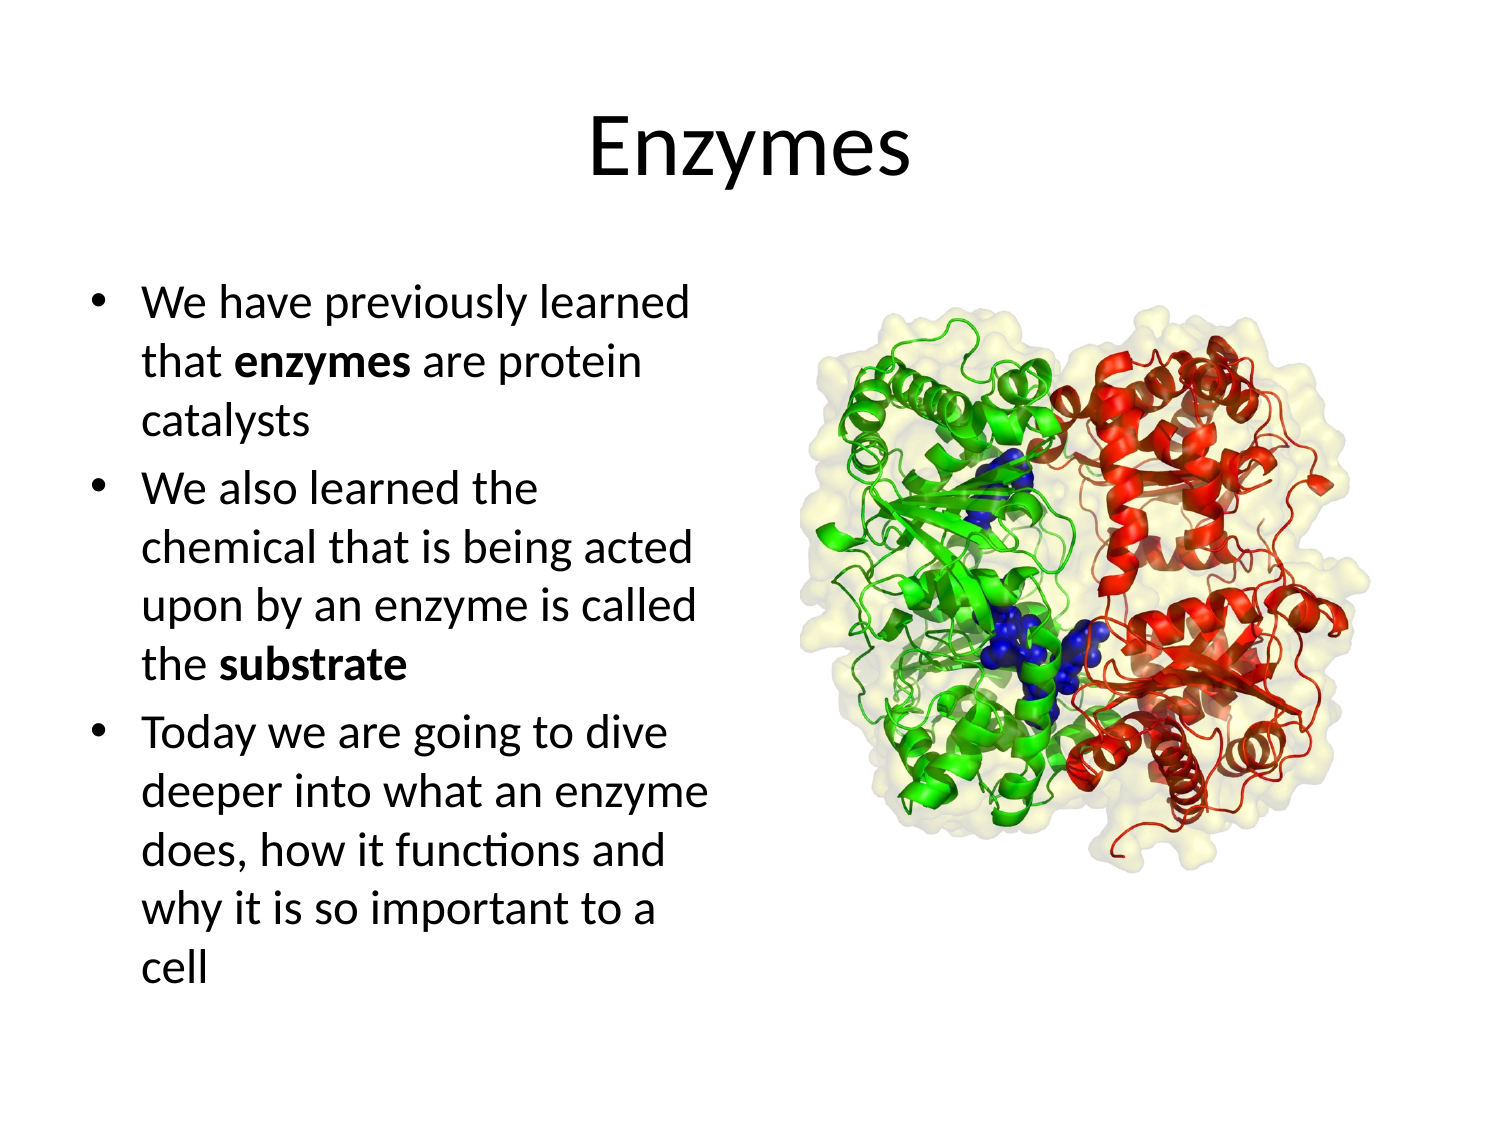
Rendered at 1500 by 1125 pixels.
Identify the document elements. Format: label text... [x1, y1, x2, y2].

picture [800, 299, 1376, 876]
list We have previously learned that enzymes are protein catalysts We also learned the chemical that is being acted upon by an enzyme is called the substrate Today we are going to dive deeper into what an enzyme does, how it functions and why it is so important to a cell [75, 262, 738, 1005]
title Enzymes [75, 45, 1425, 233]
